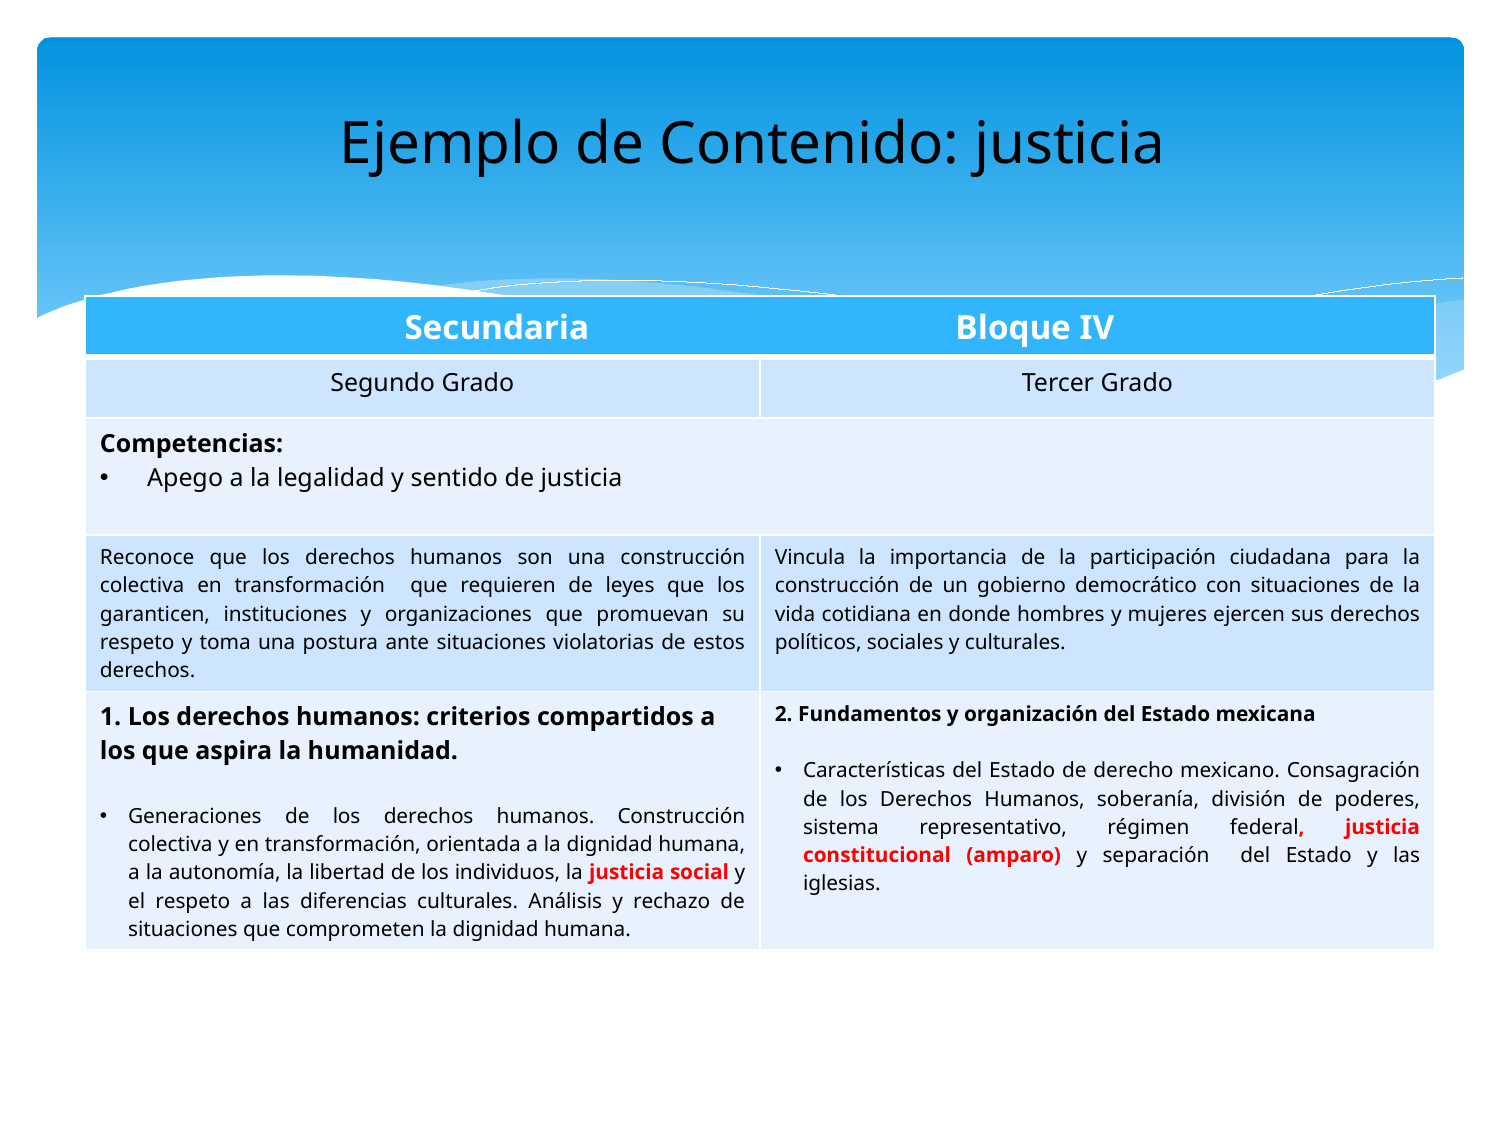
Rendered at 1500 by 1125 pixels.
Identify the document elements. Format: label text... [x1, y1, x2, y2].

table_cell Competencias: Apego a la legalidad y sentido de justicia [86, 419, 1434, 534]
table_cell Vincula la importancia de la participación ciudadana para la construcción de un gobierno democrático con situaciones de la vida cotidiana en donde hombres y mujeres ejercen sus derechos políticos, sociales y culturales. [761, 536, 1434, 691]
table_cell Segundo Grado [86, 360, 759, 417]
table_header Secundaria Bloque IV [86, 297, 1434, 354]
table_cell Tercer Grado [761, 360, 1434, 417]
title Ejemplo de Contenido: justicia [69, 49, 1436, 232]
table_cell 2. Fundamentos y organización del Estado mexicana Características del Estado de derecho mexicano. Consagración de los Derechos Humanos, soberanía, división de poderes, sistema representativo, régimen federal, justicia constitucional (amparo) y separación del Estado y las iglesias. [761, 692, 1434, 949]
table_cell 1. Los derechos humanos: criterios compartidos a los que aspira la humanidad. Generaciones de los derechos humanos. Construcción colectiva y en transformación, orientada a la dignidad humana, a la autonomía, la libertad de los individuos, la justicia social y el respeto a las diferencias culturales. Análisis y rechazo de situaciones que comprometen la dignidad humana. [86, 692, 759, 949]
table_cell Reconoce que los derechos humanos son una construcción colectiva en transformación que requieren de leyes que los garanticen, instituciones y organizaciones que promuevan su respeto y toma una postura ante situaciones violatorias de estos derechos. [86, 536, 759, 691]
